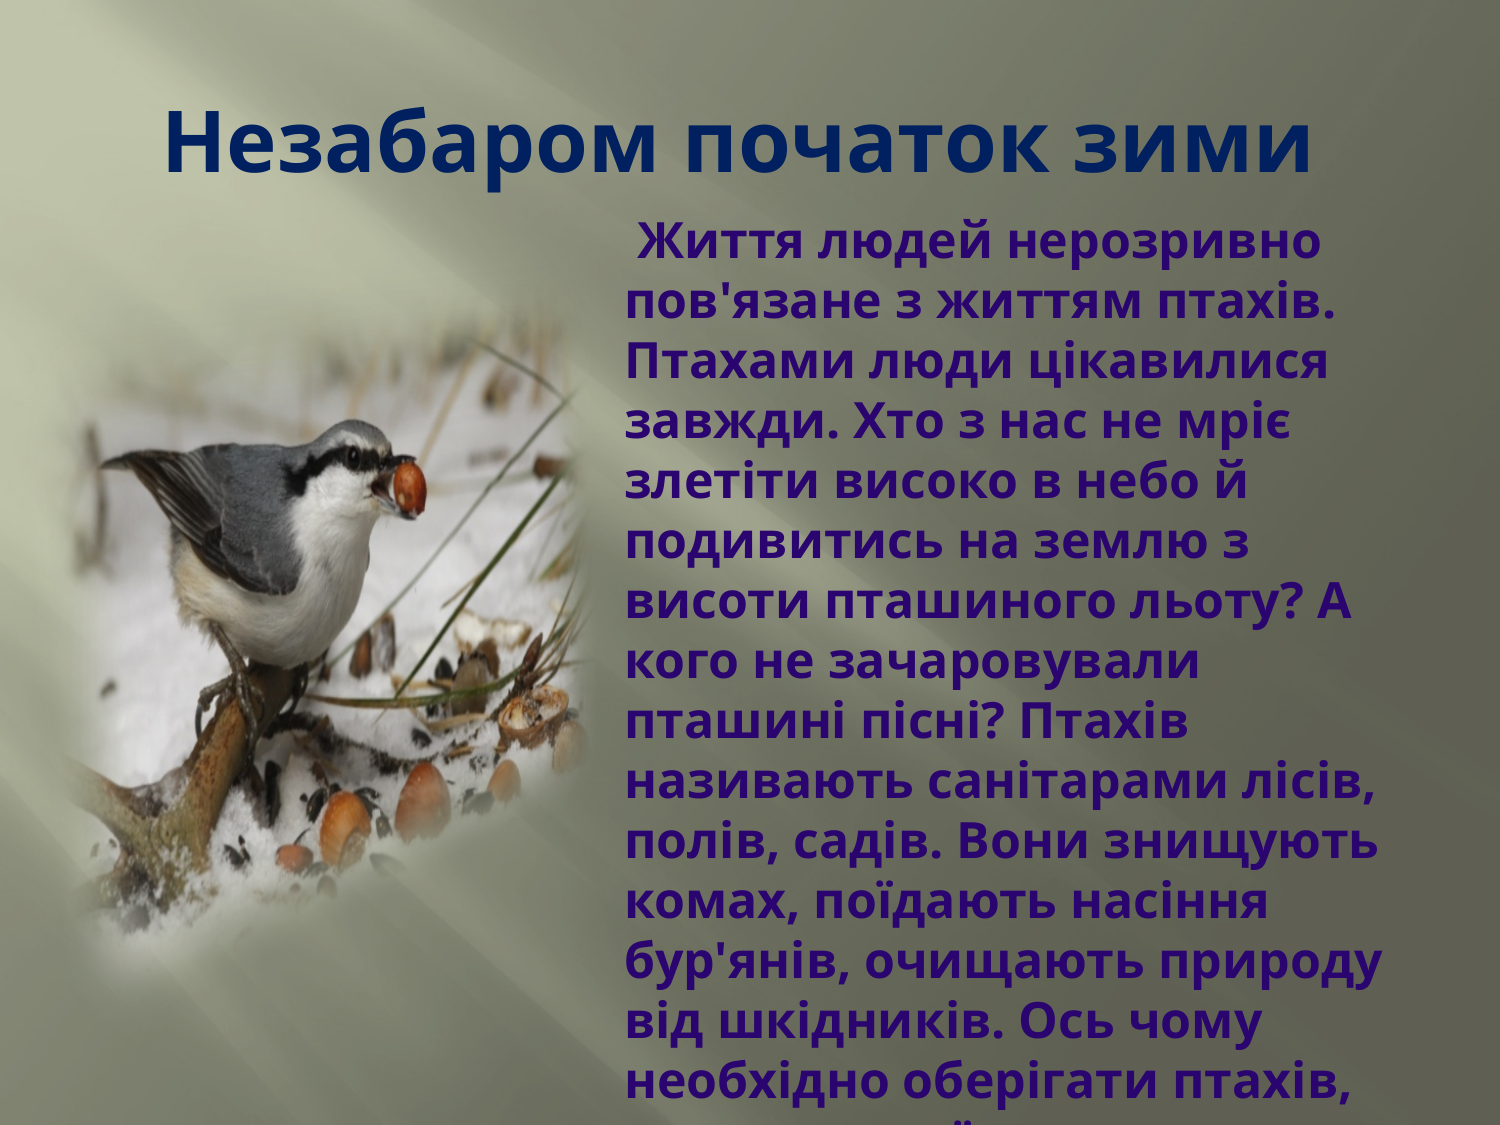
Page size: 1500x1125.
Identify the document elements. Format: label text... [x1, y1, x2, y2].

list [0, 257, 610, 1074]
title Незабаром початок зими [75, 45, 1425, 233]
text_box Життя людей нерозривно пов'язане з життям птахів. Птахами люди цікавилися завжди. Хто з нас не мріє злетіти високо в небо й подивитись на землю з висоти пташиного льоту? А кого не зачаровували пташині пісні? Птахів називають санітарами лісів, полів, садів. Вони знищують комах, поїдають насіння бур'янів, очищають природу від шкідників. Ось чому необхідно оберігати птахів, допомагати їм вижити в несприятливих умовах зими. [609, 201, 1418, 1125]
